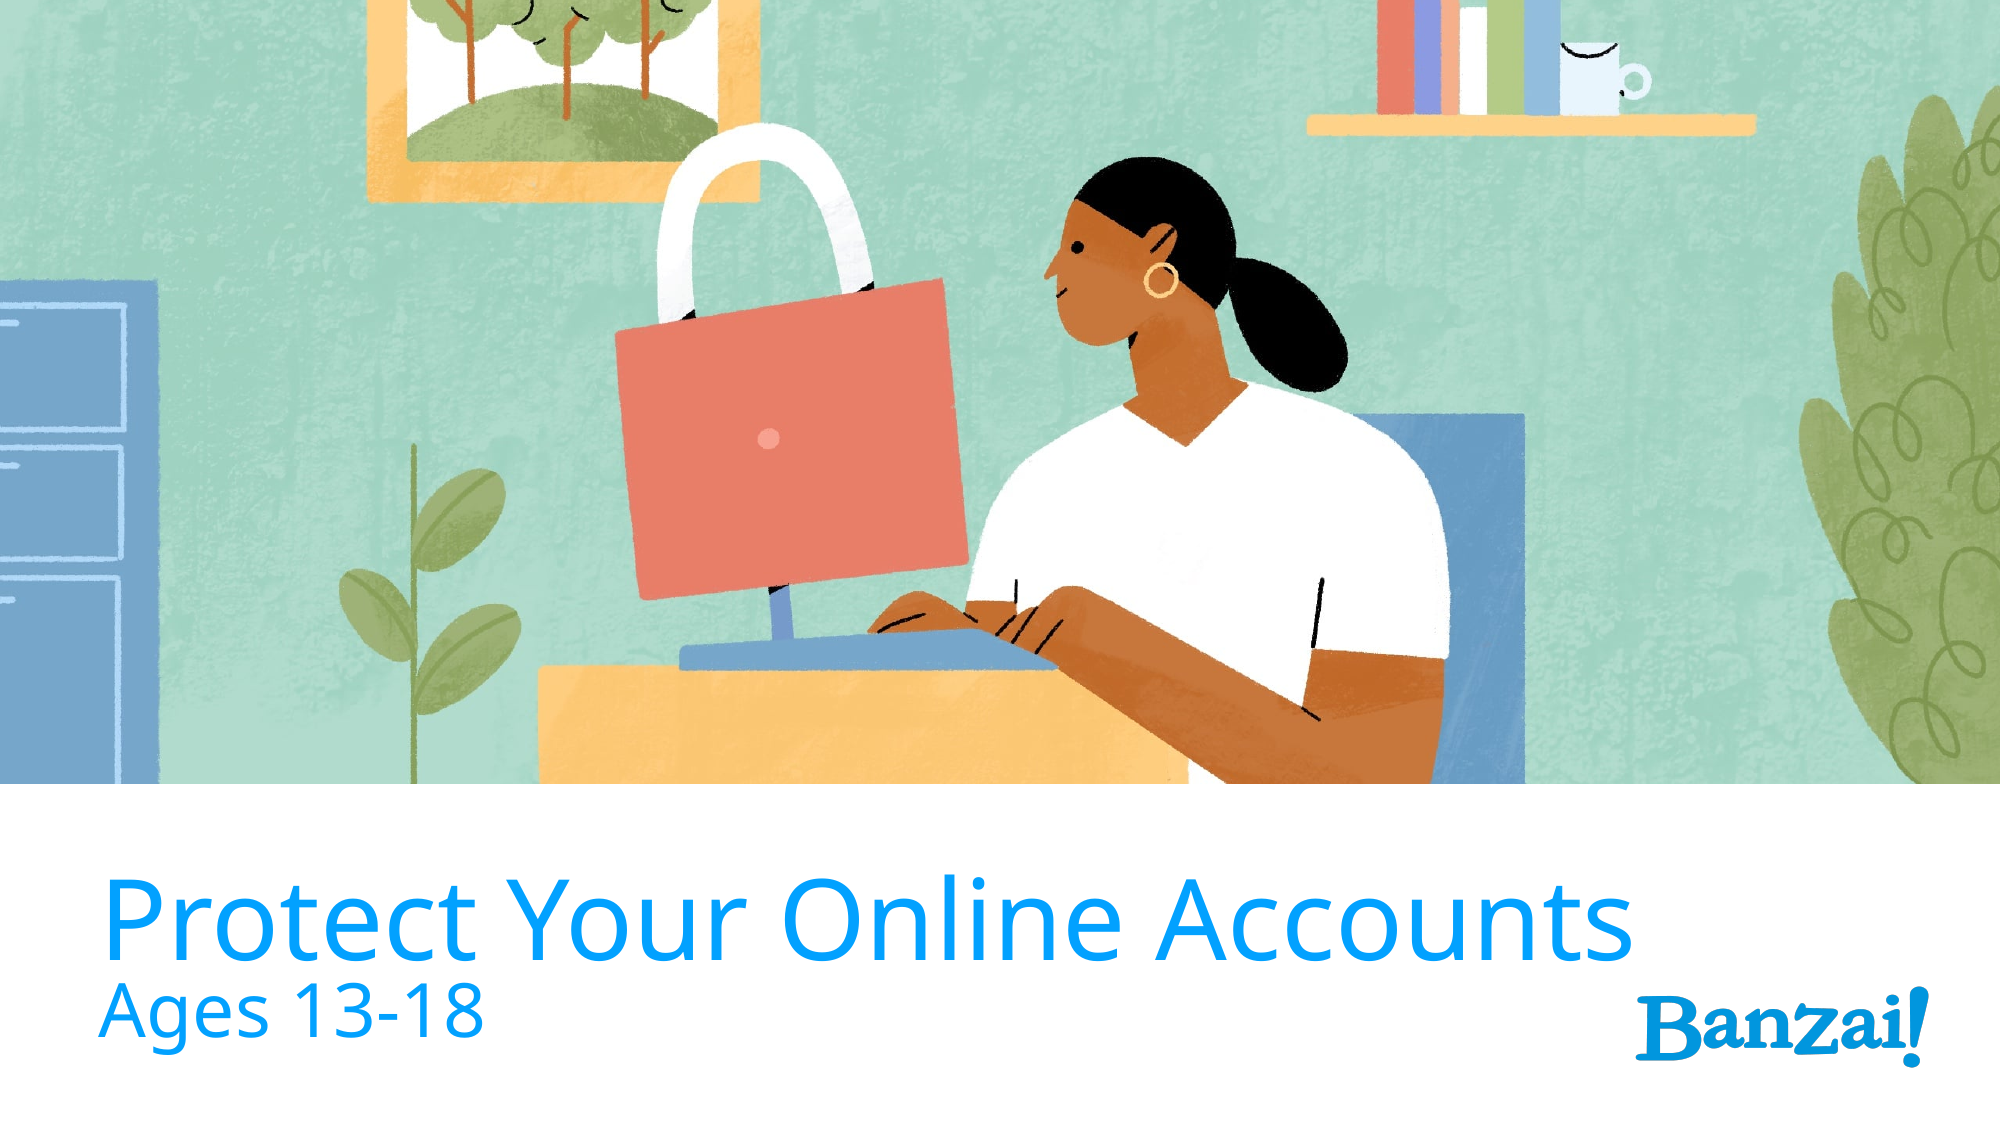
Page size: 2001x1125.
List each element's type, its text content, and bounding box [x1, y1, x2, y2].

picture [1596, 946, 1969, 1108]
subtitle Ages 13-18 [90, 964, 1592, 1125]
text_box Protect Your Online Accounts [91, 784, 1892, 993]
picture [0, 0, 2000, 784]
